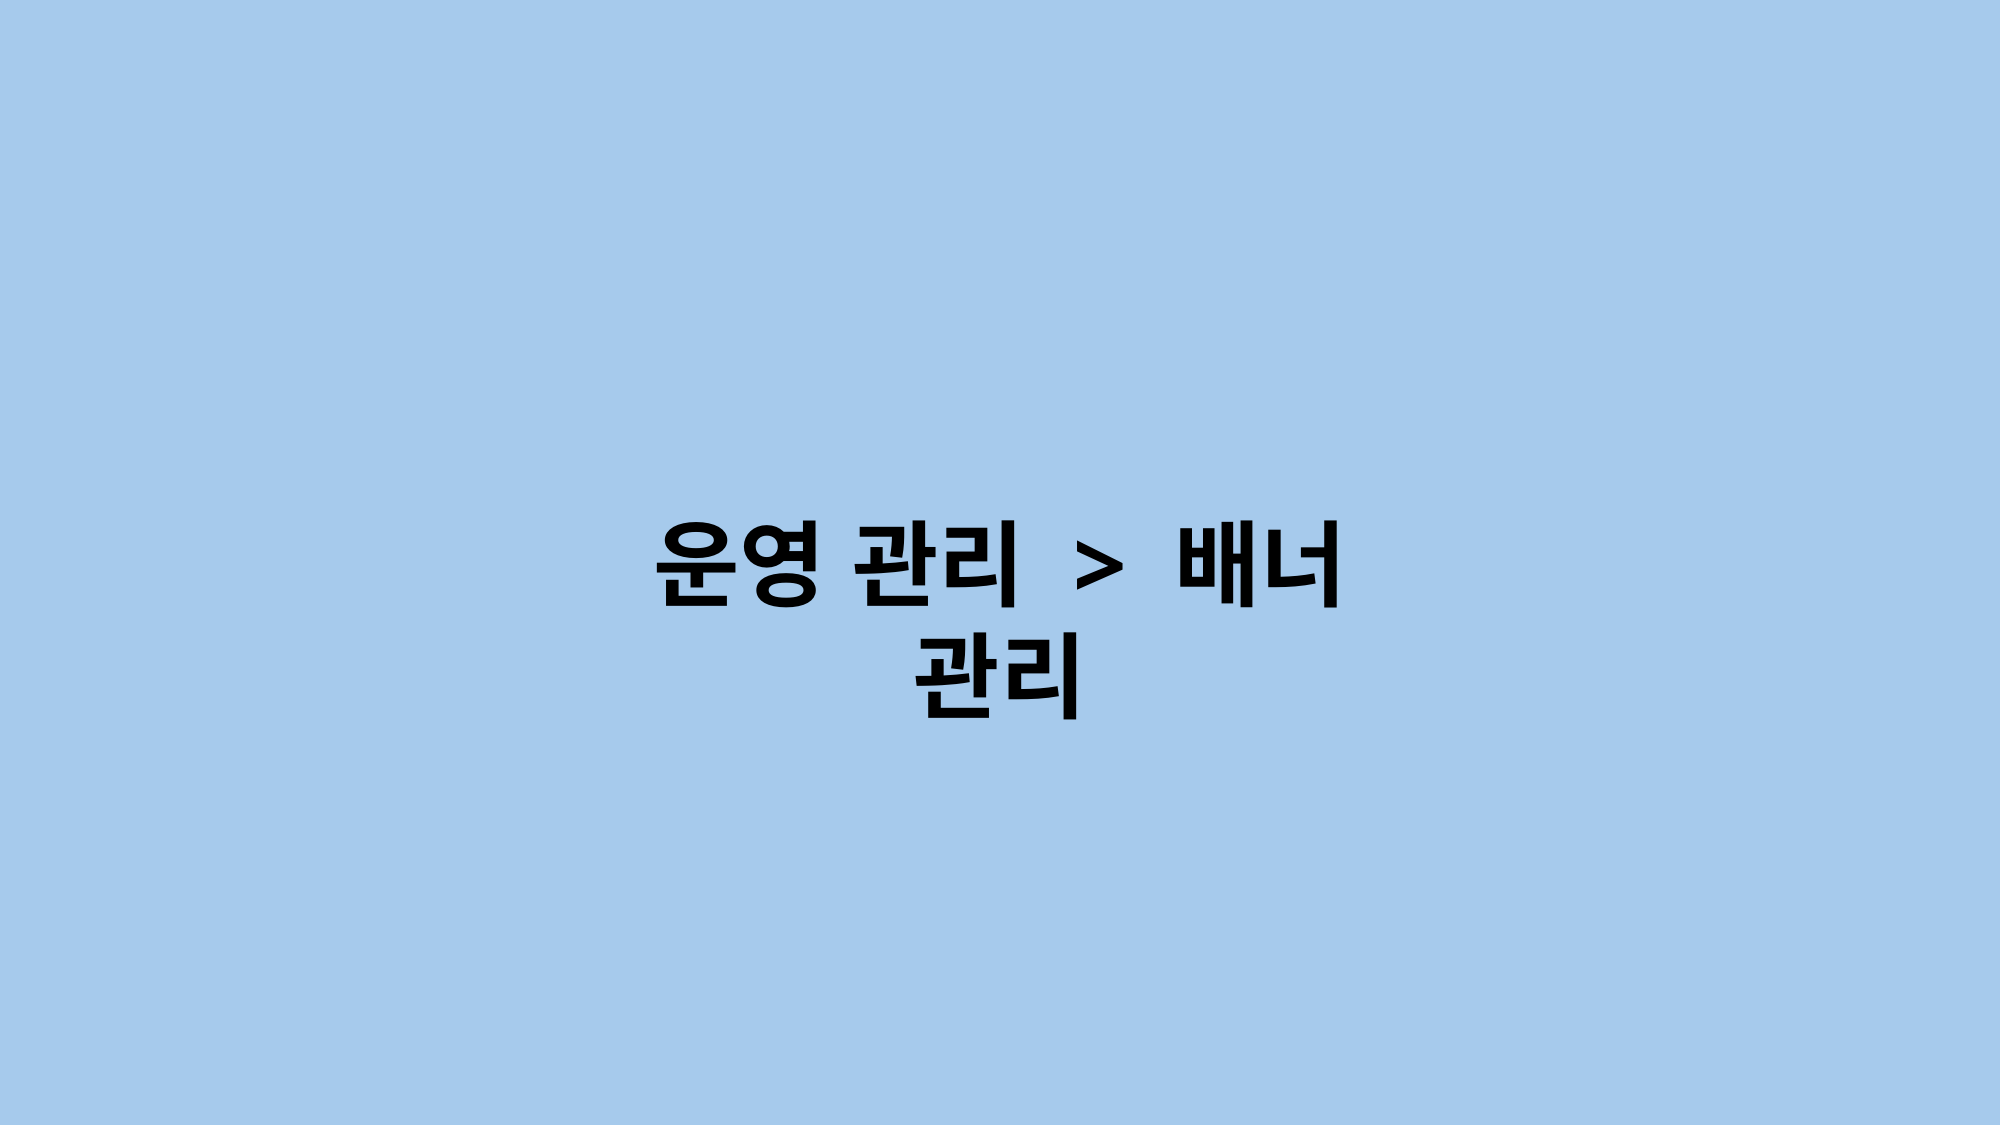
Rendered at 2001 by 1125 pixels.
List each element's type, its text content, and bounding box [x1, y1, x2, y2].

text_box 운영 관리 > 배너 관리 [543, 498, 1457, 738]
